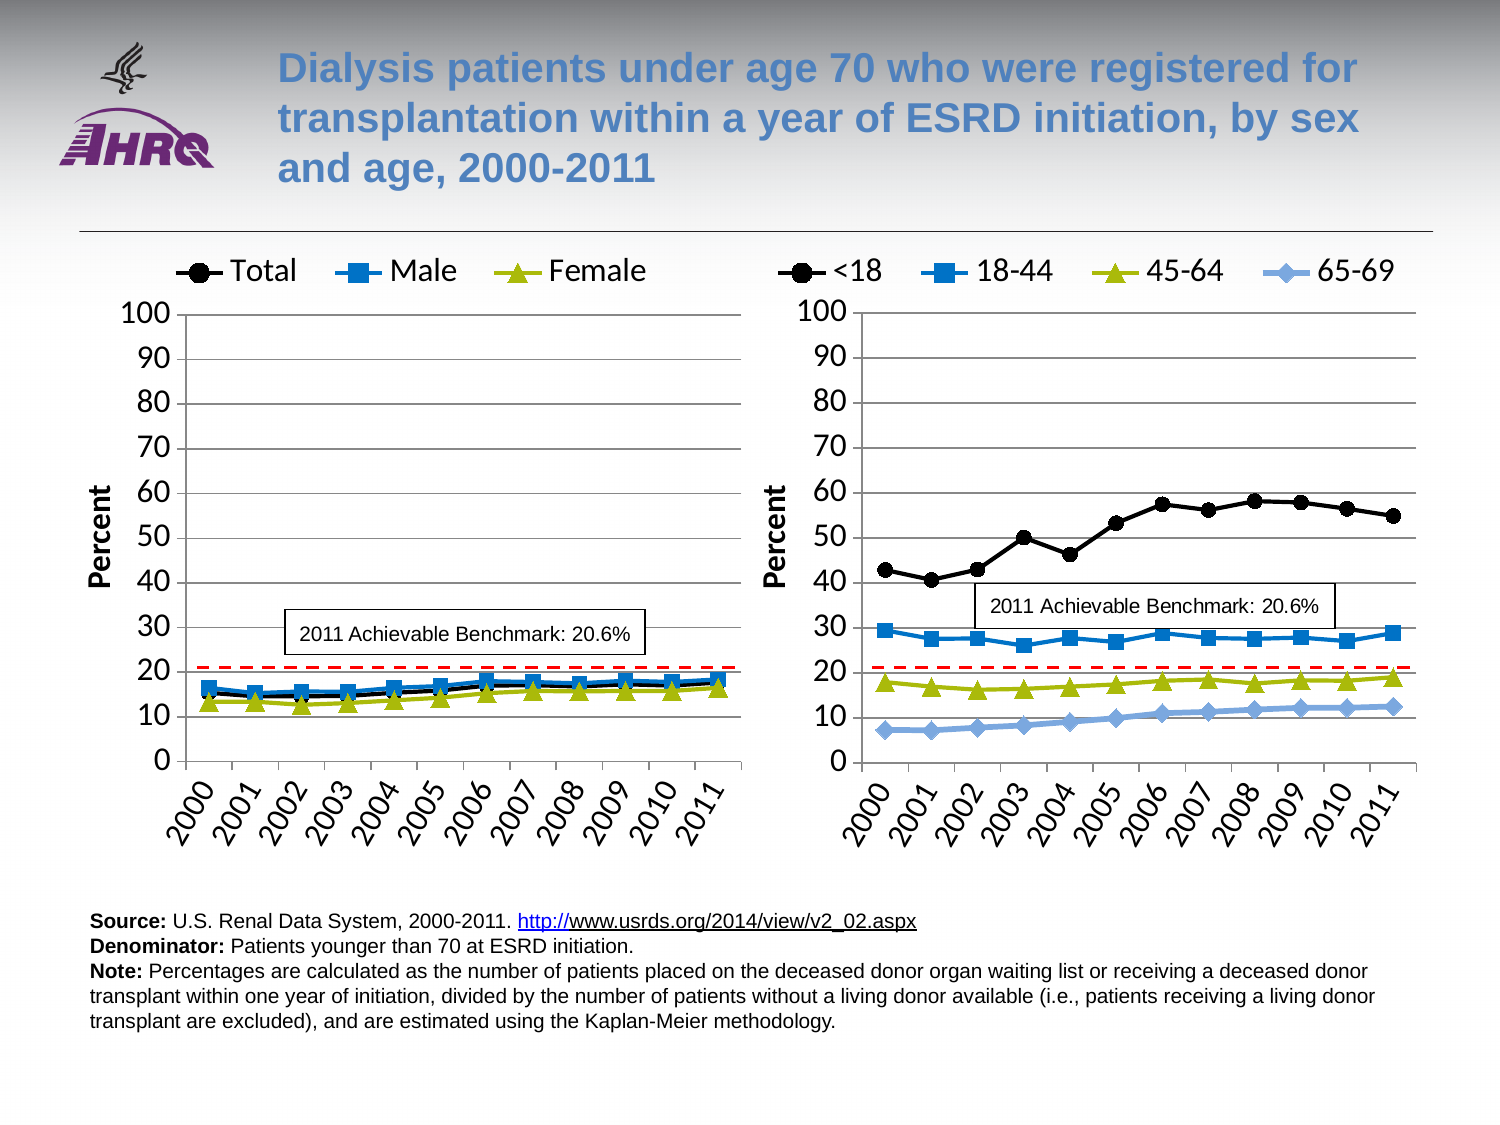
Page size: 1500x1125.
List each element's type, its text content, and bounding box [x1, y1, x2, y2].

picture [0, 0, 1500, 1125]
text_box Source: U.S. Renal Data System, 2000-2011. http://www.usrds.org/2014/view/v2_02.aspx Denominator: Patients younger than 70 at ESRD initiation. Note: Percentages are calculated as the number of patients placed on the deceased donor organ waiting list or receiving a deceased donor transplant within one year of initiation, divided by the number of patients without a living donor available (i.e., patients receiving a living donor transplant are excluded), and are estimated using the Kaplan-Meier methodology. [74, 900, 1425, 1040]
chart [74, 239, 1426, 878]
title Dialysis patients under age 70 who were registered for transplantation within a year of ESRD initiation, by sex and age, 2000-2011 [262, 45, 1425, 188]
